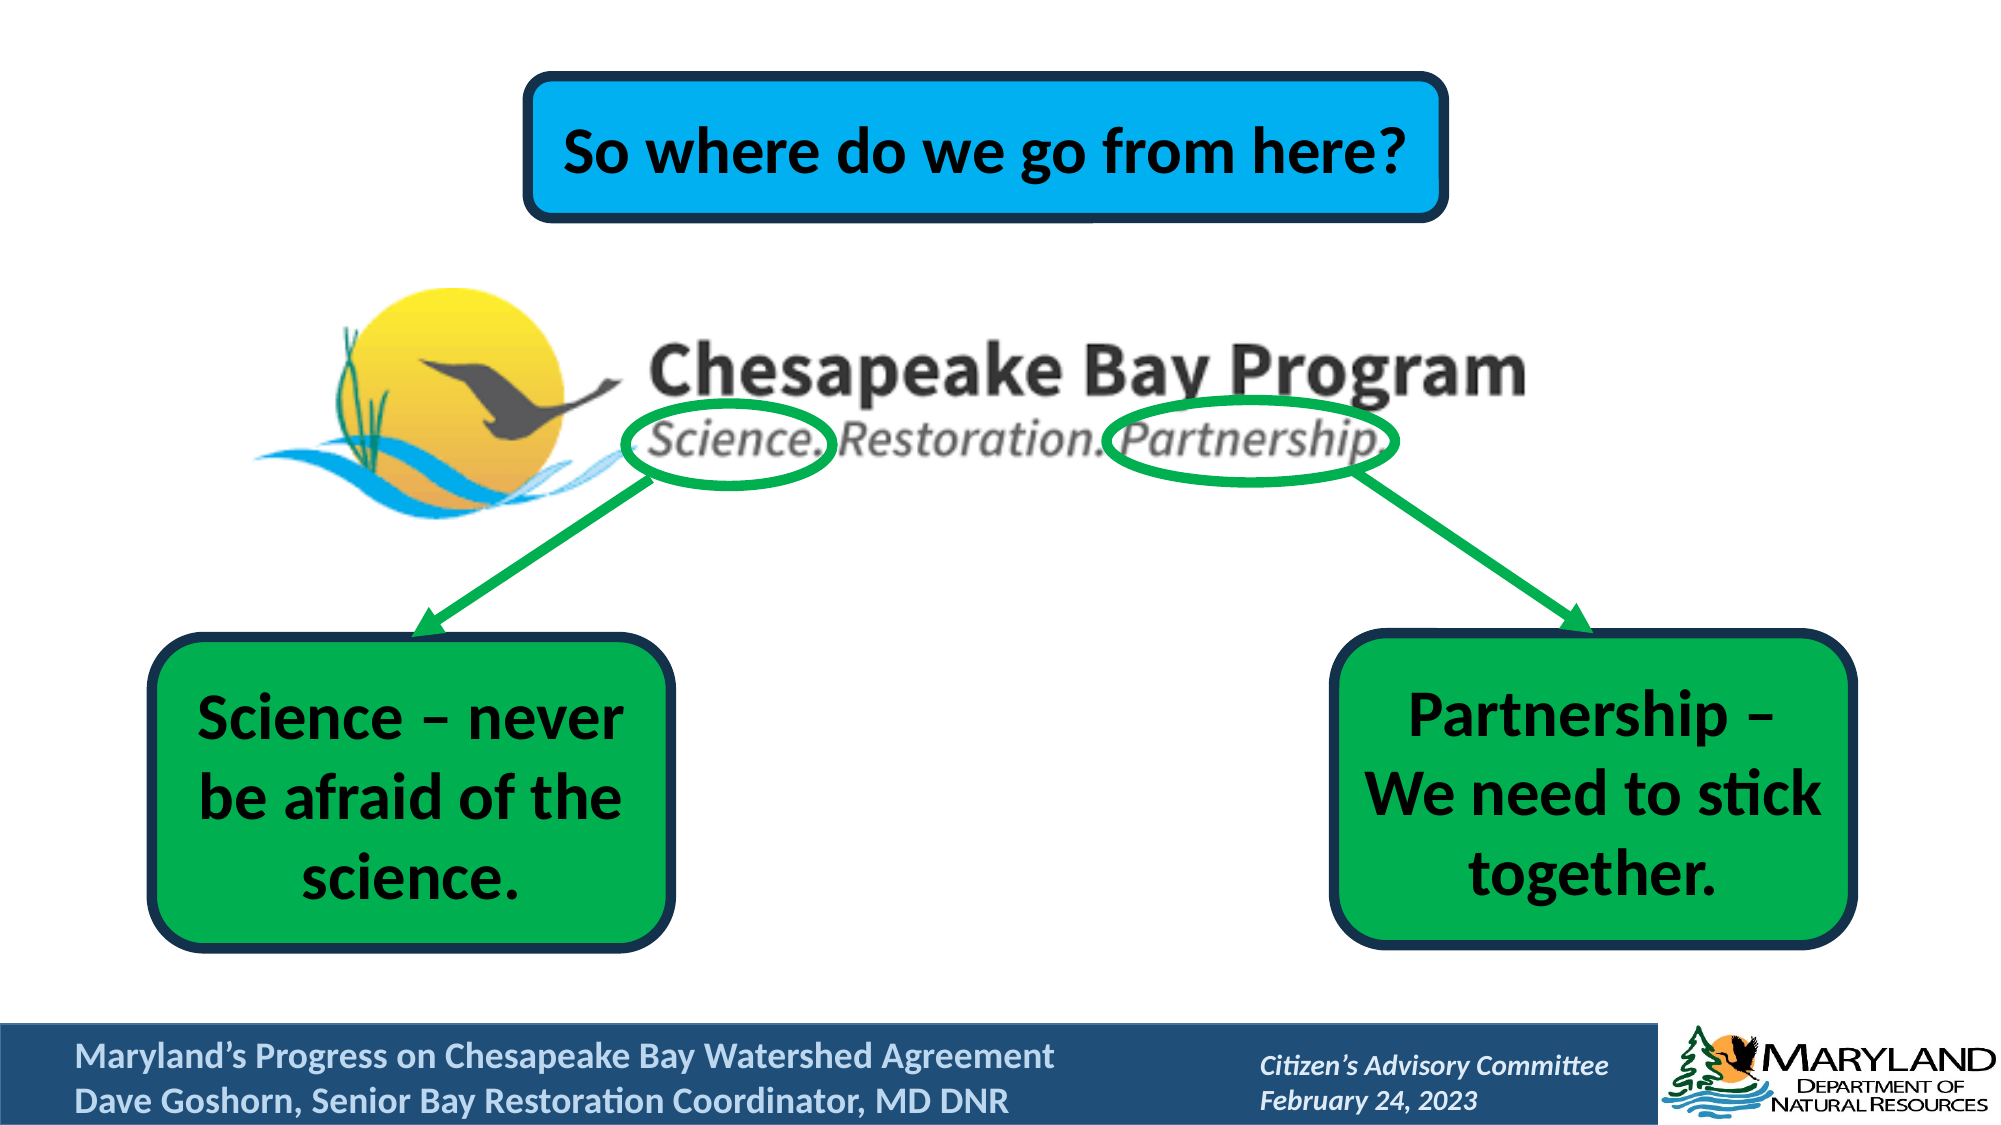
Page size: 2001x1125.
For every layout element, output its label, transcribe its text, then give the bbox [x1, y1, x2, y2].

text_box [151, 403, 833, 949]
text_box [1106, 399, 1854, 946]
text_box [0, 1021, 2000, 1125]
text_box So where do we go from here? [526, 75, 1445, 220]
picture [248, 288, 1535, 525]
